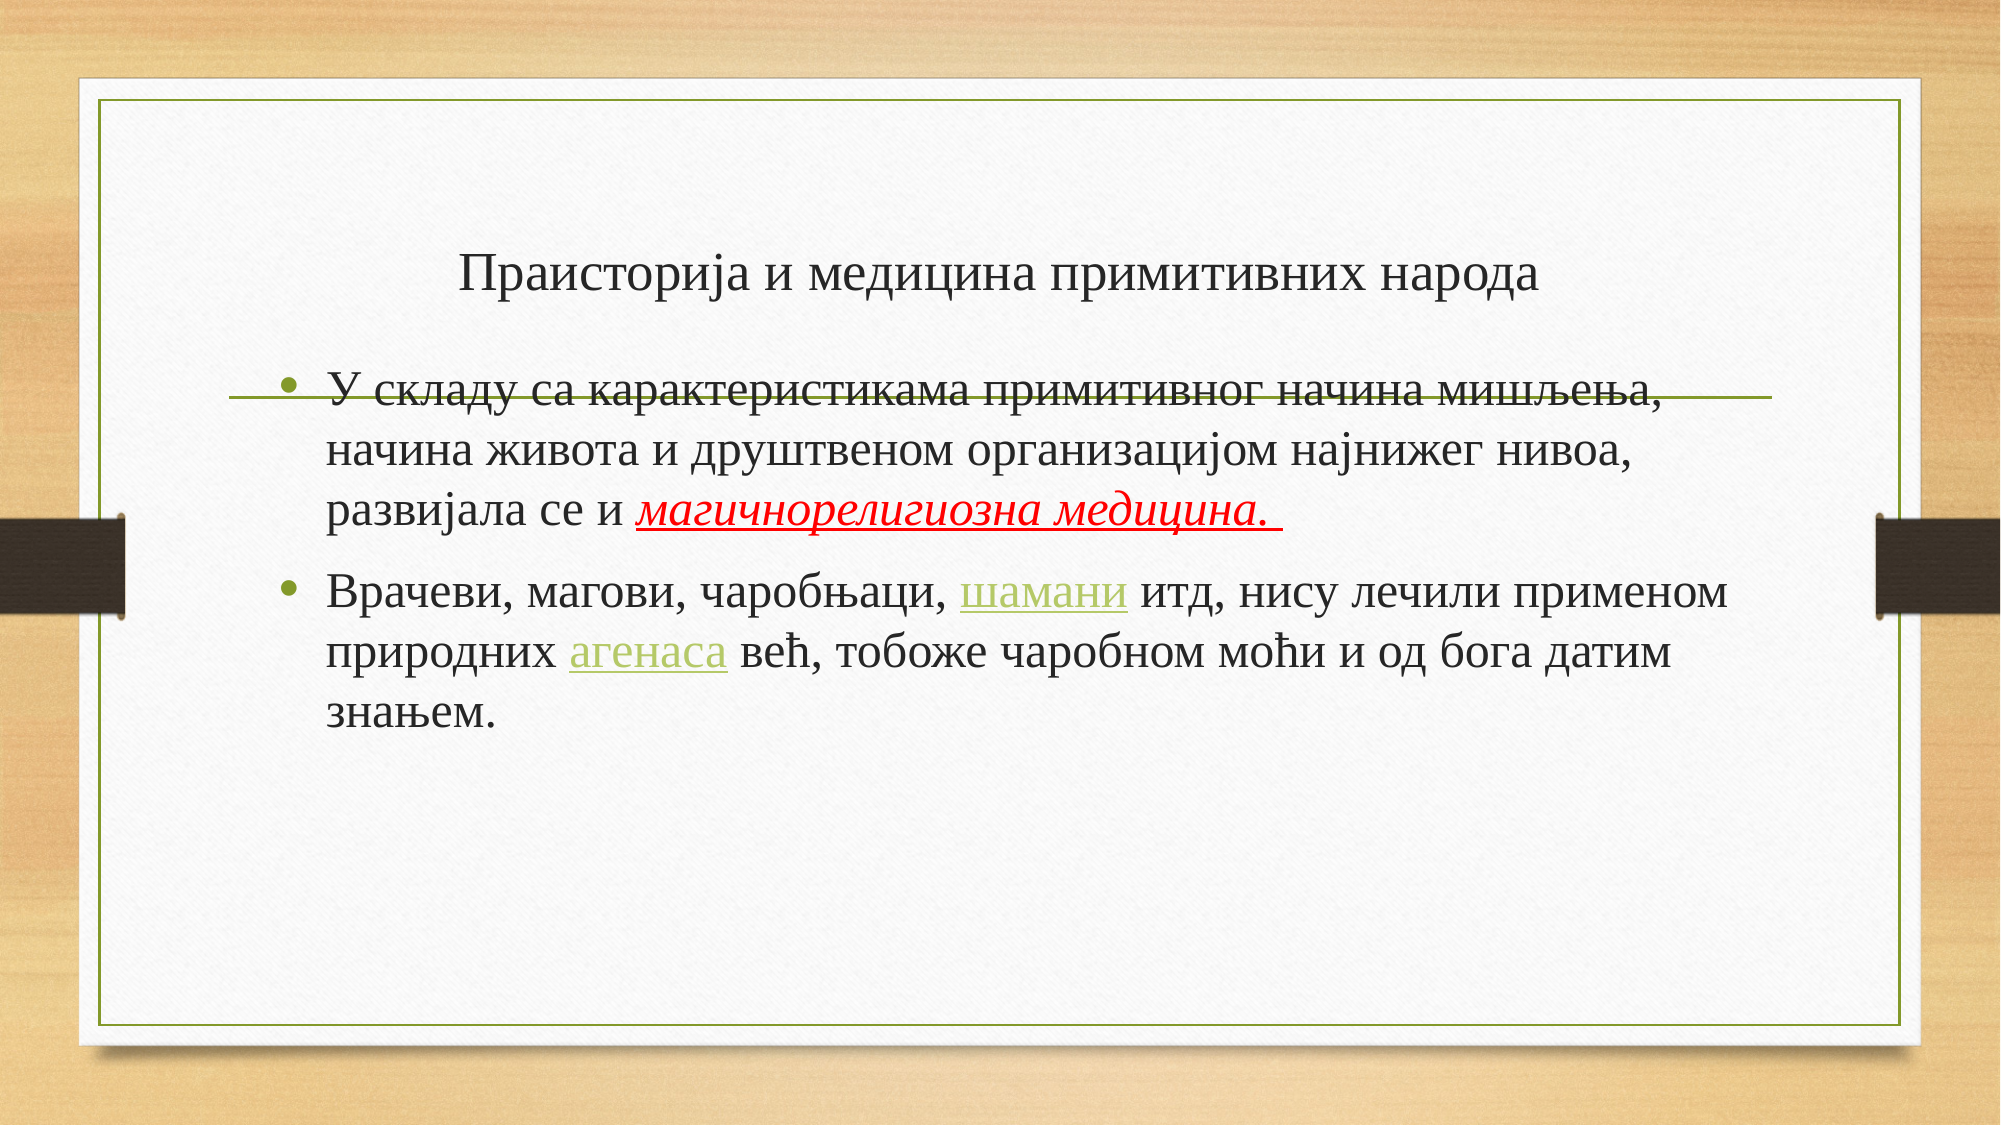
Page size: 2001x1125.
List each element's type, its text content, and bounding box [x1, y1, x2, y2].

picture [0, 0, 2001, 1125]
list У складу са карактеристикама примитивног начина мишљења, начина живота и друштвеном организацијом најнижег нивоа, развијала се и магичнорелигиозна медицина. Врачеви, магови, чаробњаци, шамани итд, нису лечили применом природних агенаса већ, тобоже чаробном моћи и од бога датим знањем. [263, 347, 1794, 1000]
title Праисторија и медицина примитивних народа [212, 161, 1788, 375]
